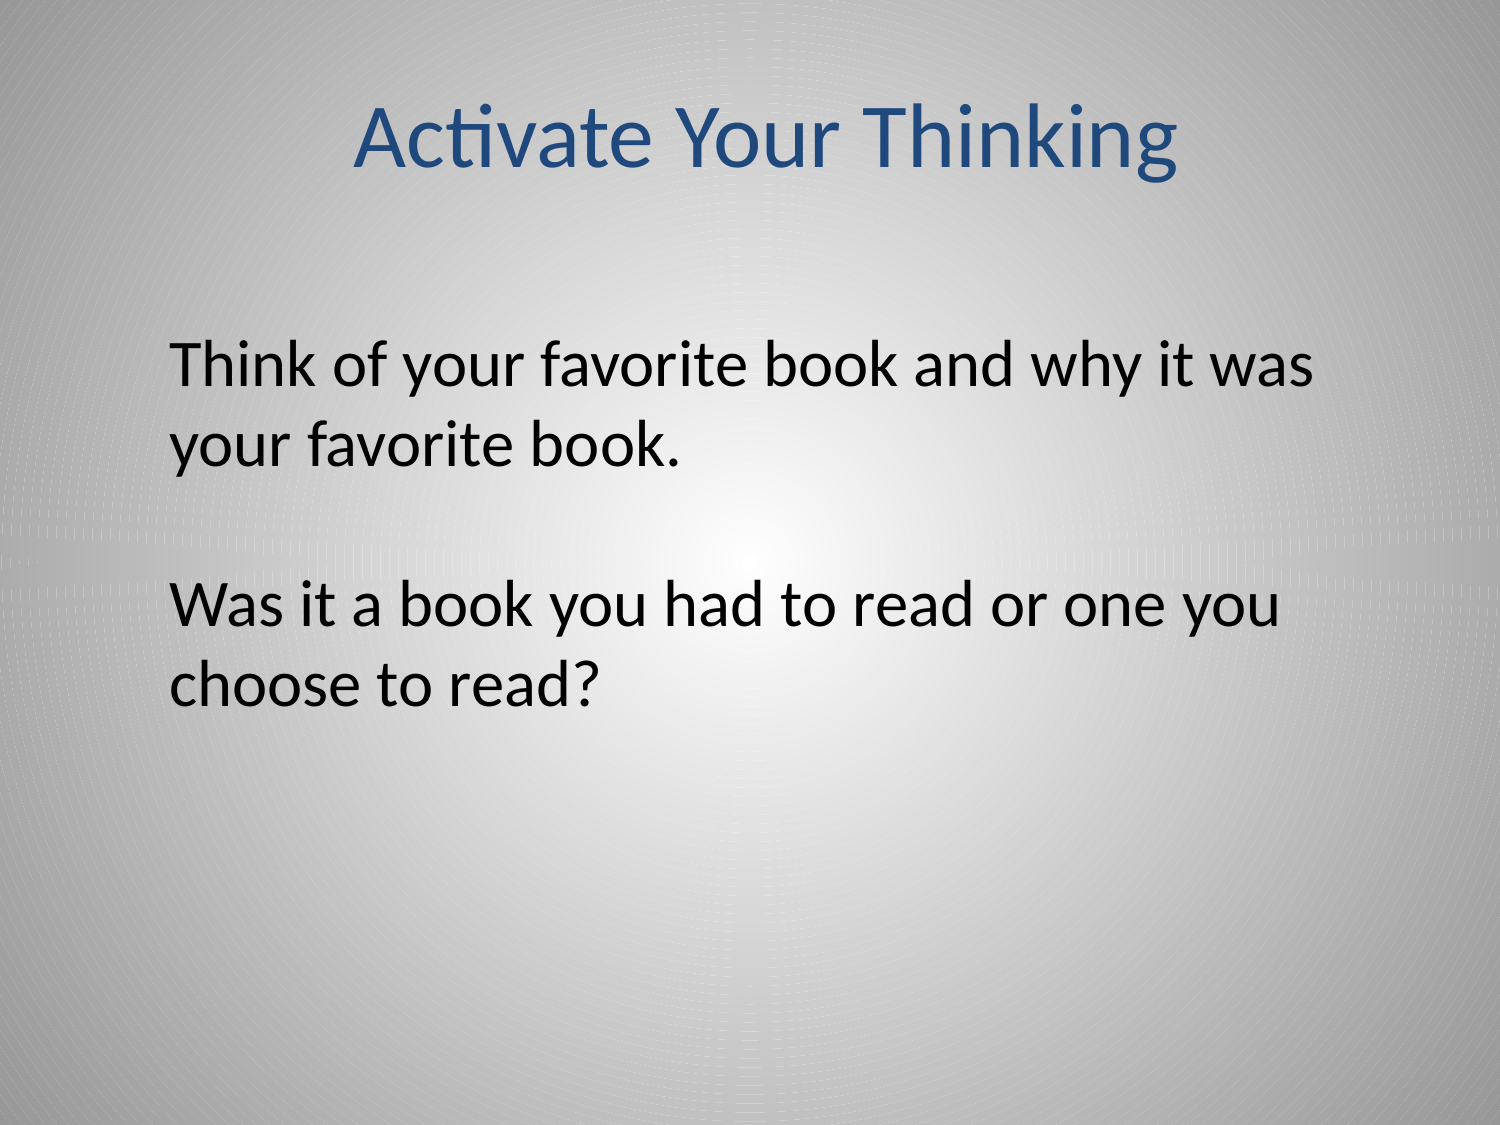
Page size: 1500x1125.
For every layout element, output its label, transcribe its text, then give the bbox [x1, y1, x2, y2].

text_box Activate Your Thinking [129, 37, 1405, 225]
text_box Think of your favorite book and why it was your favorite book. Was it a book you had to read or one you choose to read? [154, 312, 1430, 988]
